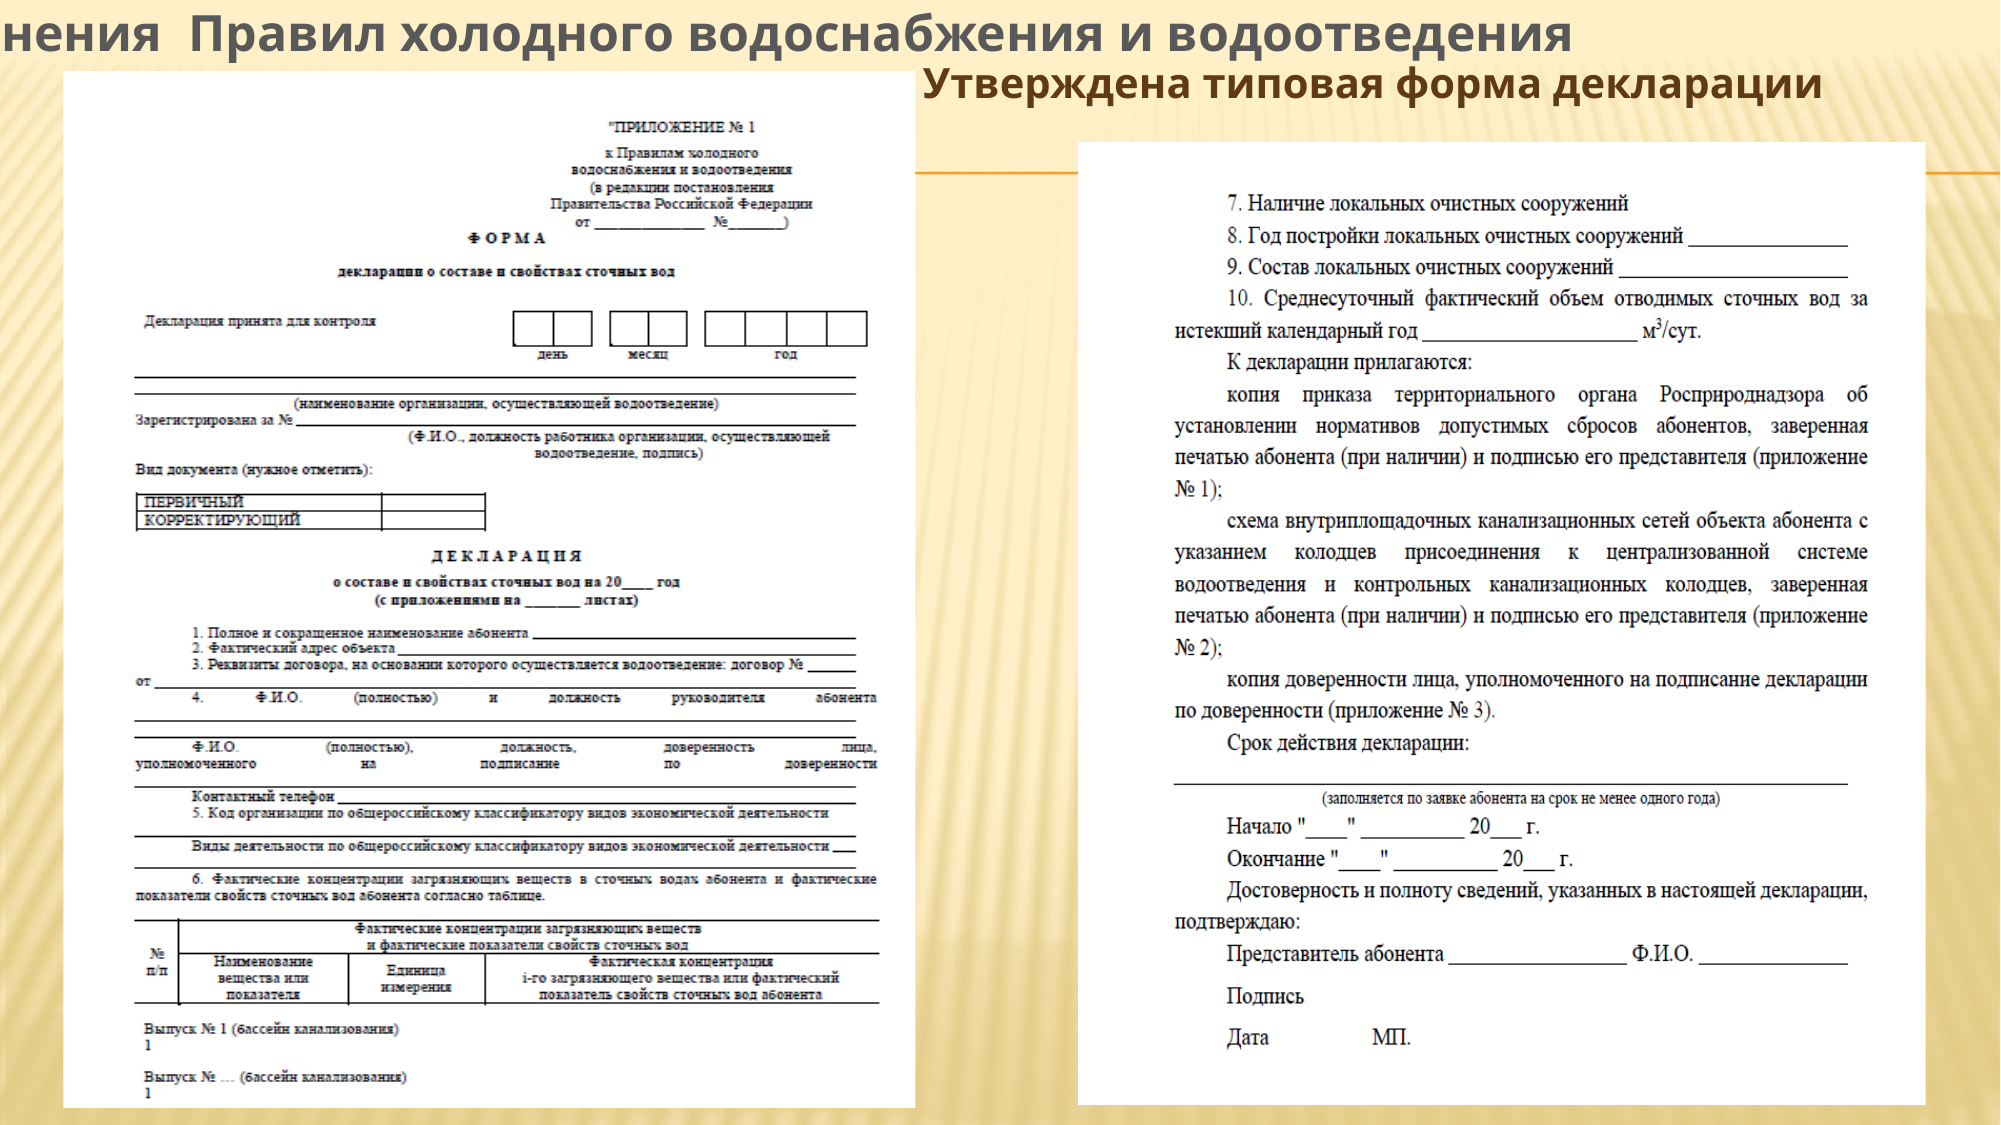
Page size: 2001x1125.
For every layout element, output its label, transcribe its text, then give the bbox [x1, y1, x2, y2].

picture [1077, 142, 1926, 1105]
picture [62, 71, 916, 1108]
text_box Утверждена типовая форма декларации [773, 48, 1985, 114]
text_box Изменения Правил холодного водоснабжения и водоотведения [0, 0, 1591, 69]
